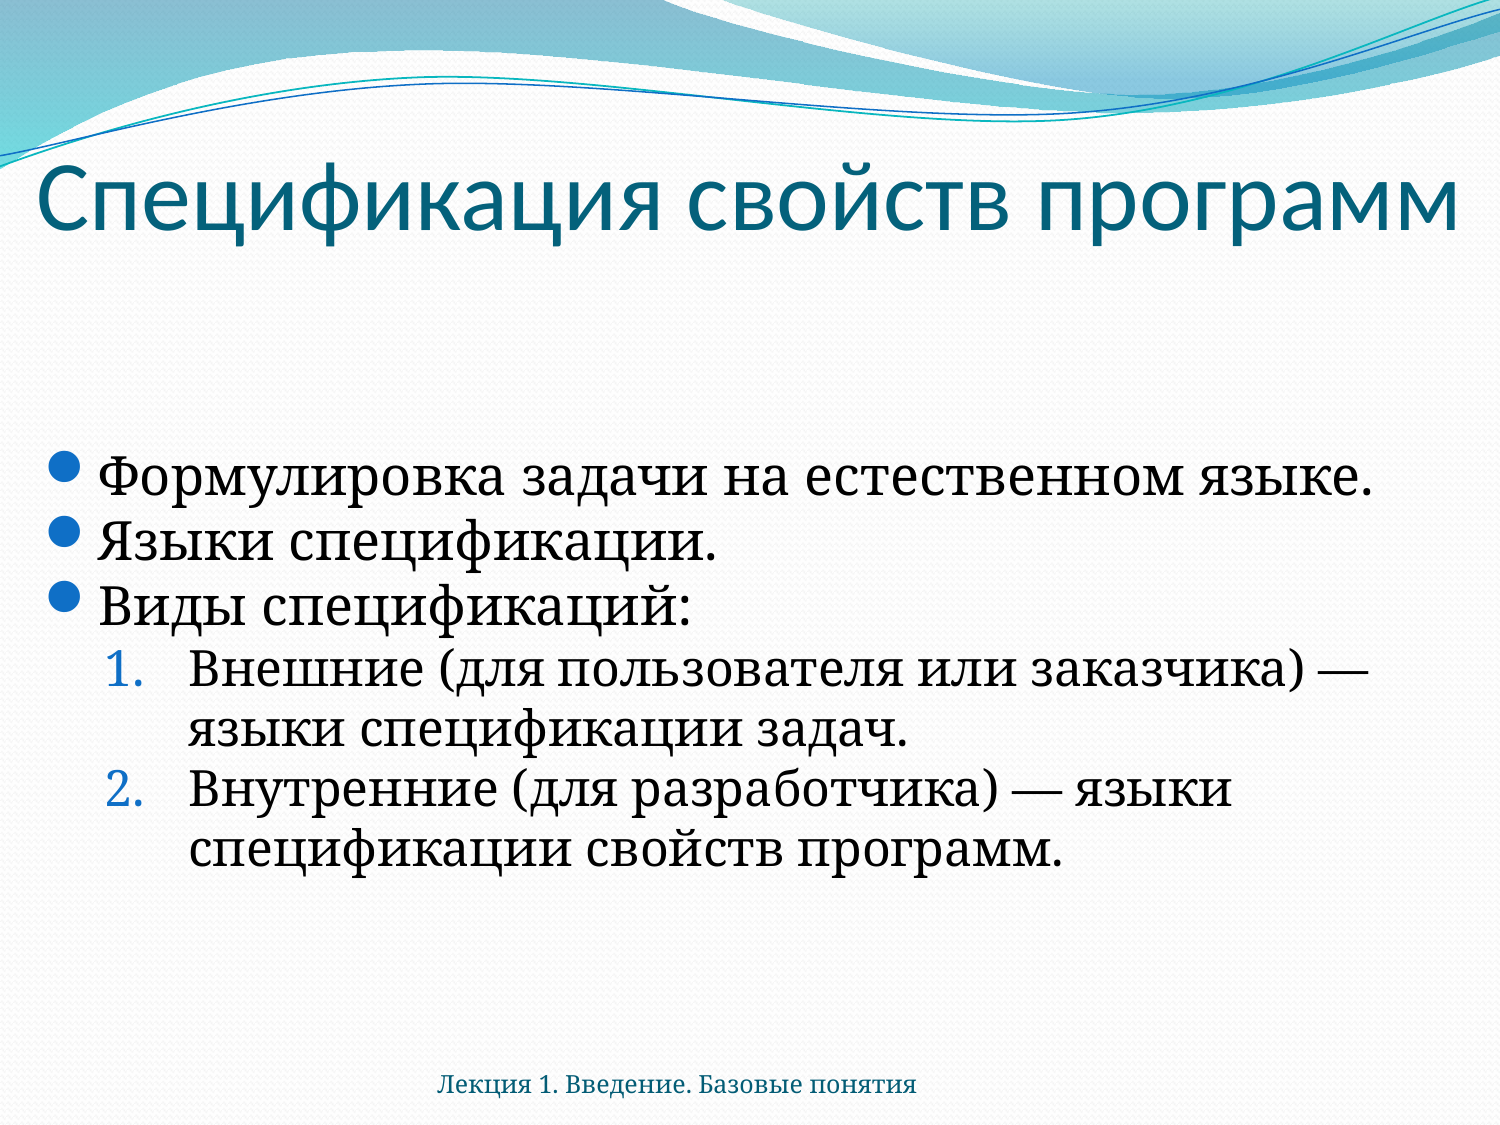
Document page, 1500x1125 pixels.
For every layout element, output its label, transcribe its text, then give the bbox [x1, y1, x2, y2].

list Формулировка задачи на естественном языке. Языки спецификации. Виды спецификаций: Внешние (для пользователя или заказчика) — языки спецификации задач. Внутренние (для разработчика) — языки спецификации свойств программ. [29, 247, 1471, 1071]
title Спецификация свойств программ [29, 63, 1471, 247]
footer Лекция 1. Введение. Базовые понятия [437, 1042, 988, 1103]
